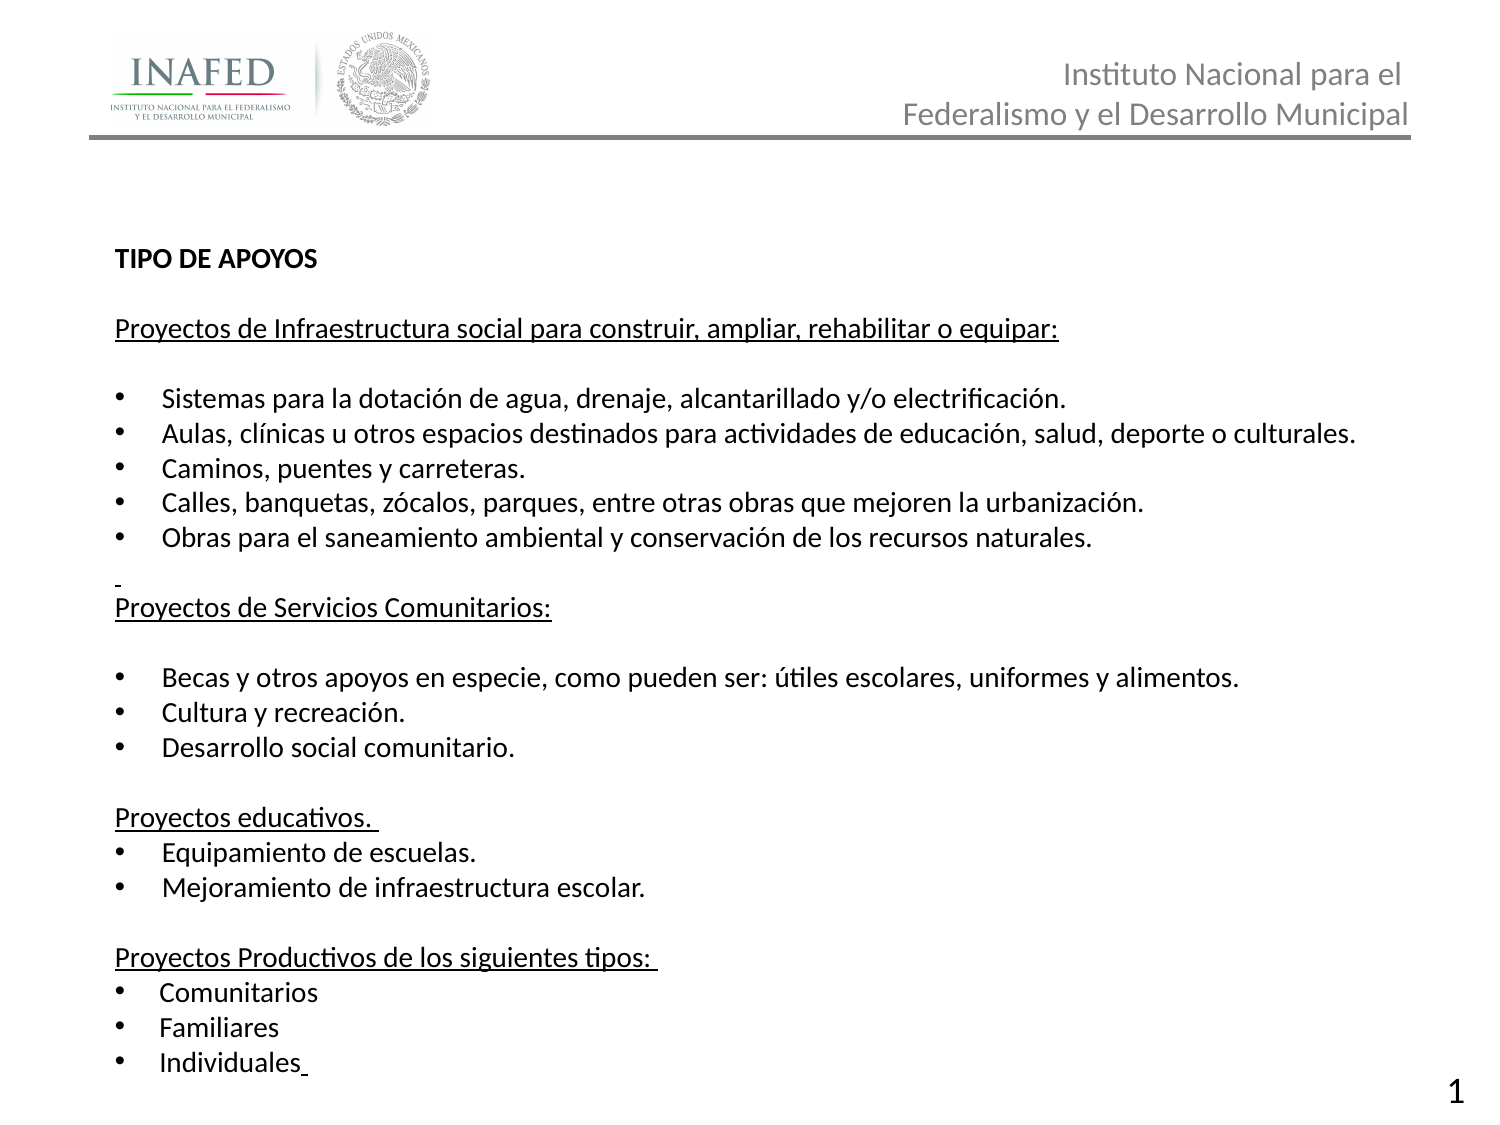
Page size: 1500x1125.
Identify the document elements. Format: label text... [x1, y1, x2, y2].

text_box 1 [1411, 1058, 1500, 1119]
picture [110, 30, 430, 128]
text_box TIPO DE APOYOS Proyectos de Infraestructura social para construir, ampliar, rehabilitar o equipar: Sistemas para la dotación de agua, drenaje, alcantarillado y/o electrificación. Aulas, clínicas u otros espacios destinados para actividades de educación, salud, deporte o culturales. Caminos, puentes y carreteras. Calles, banquetas, zócalos, parques, entre otras obras que mejoren la urbanización. Obras para el saneamiento ambiental y conservación de los recursos naturales. Proyectos de Servicios Comunitarios: Becas y otros apoyos en especie, como pueden ser: útiles escolares, uniformes y alimentos. Cultura y recreación. Desarrollo social comunitario. Proyectos educativos. Equipamiento de escuelas. Mejoramiento de infraestructura escolar. Proyectos Productivos de los siguientes tipos: Comunitarios Familiares Individuales [100, 231, 1412, 1086]
